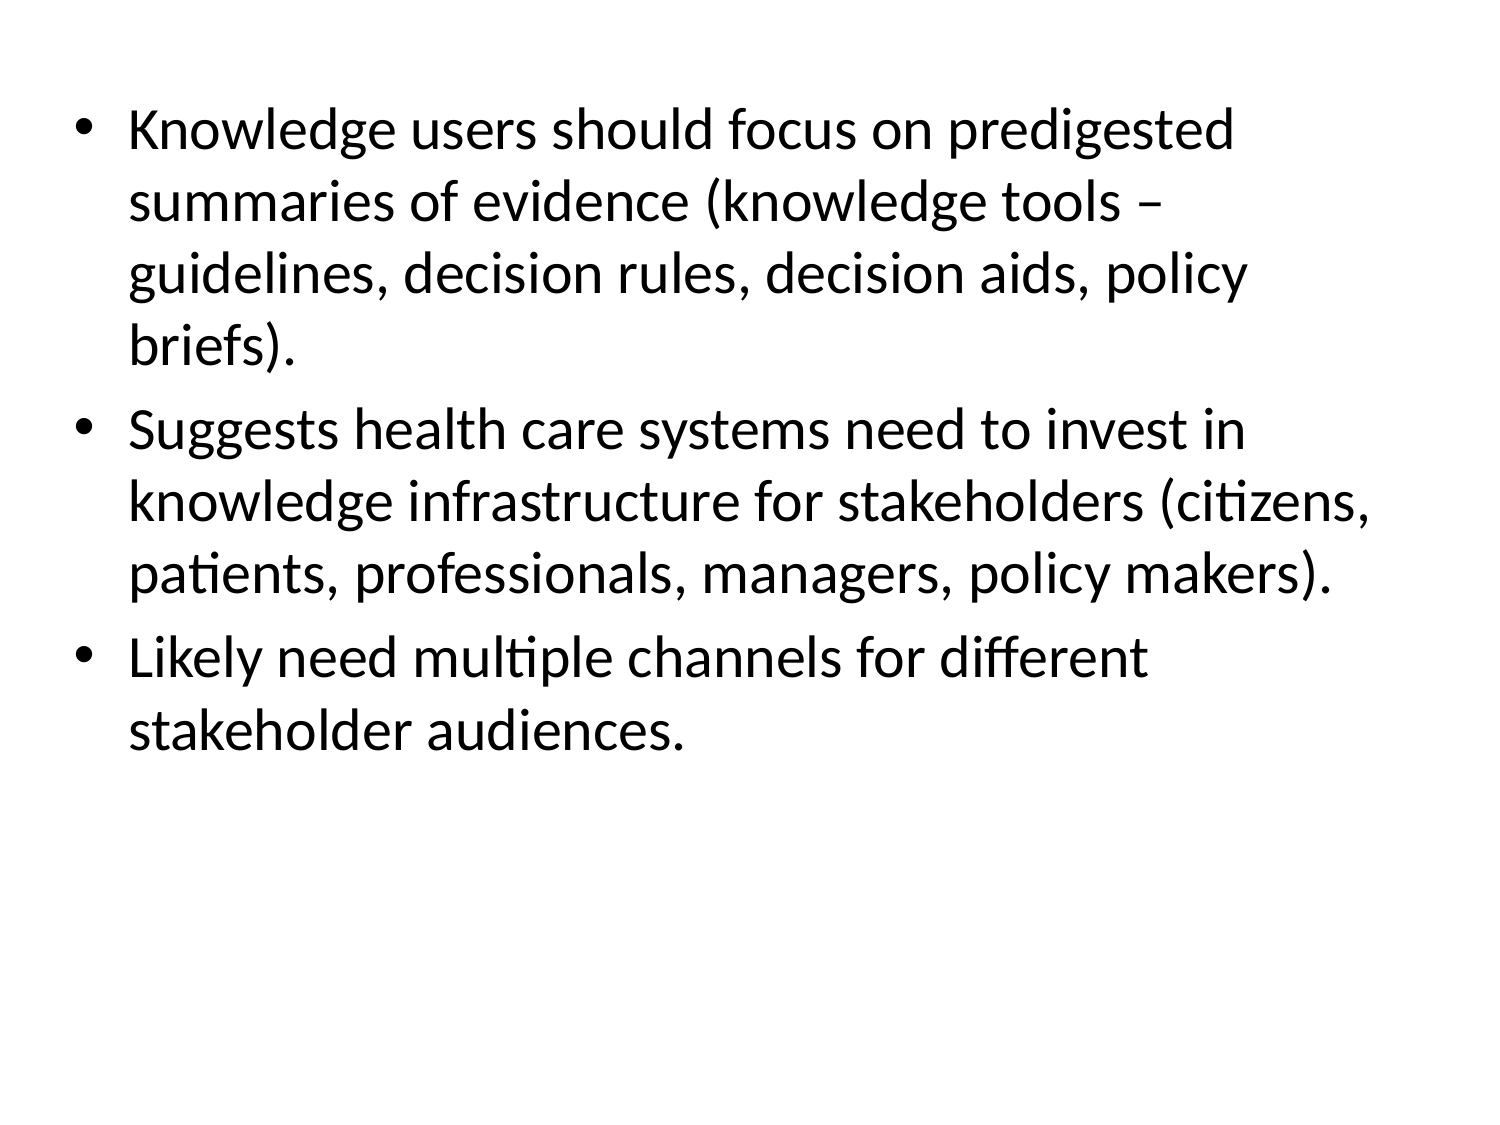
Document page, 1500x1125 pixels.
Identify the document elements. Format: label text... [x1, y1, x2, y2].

list Knowledge users should focus on predigested summaries of evidence (knowledge tools – guidelines, decision rules, decision aids, policy briefs). Suggests health care systems need to invest in knowledge infrastructure for stakeholders (citizens, patients, professionals, managers, policy makers). Likely need multiple channels for different stakeholder audiences. [58, 82, 1409, 825]
